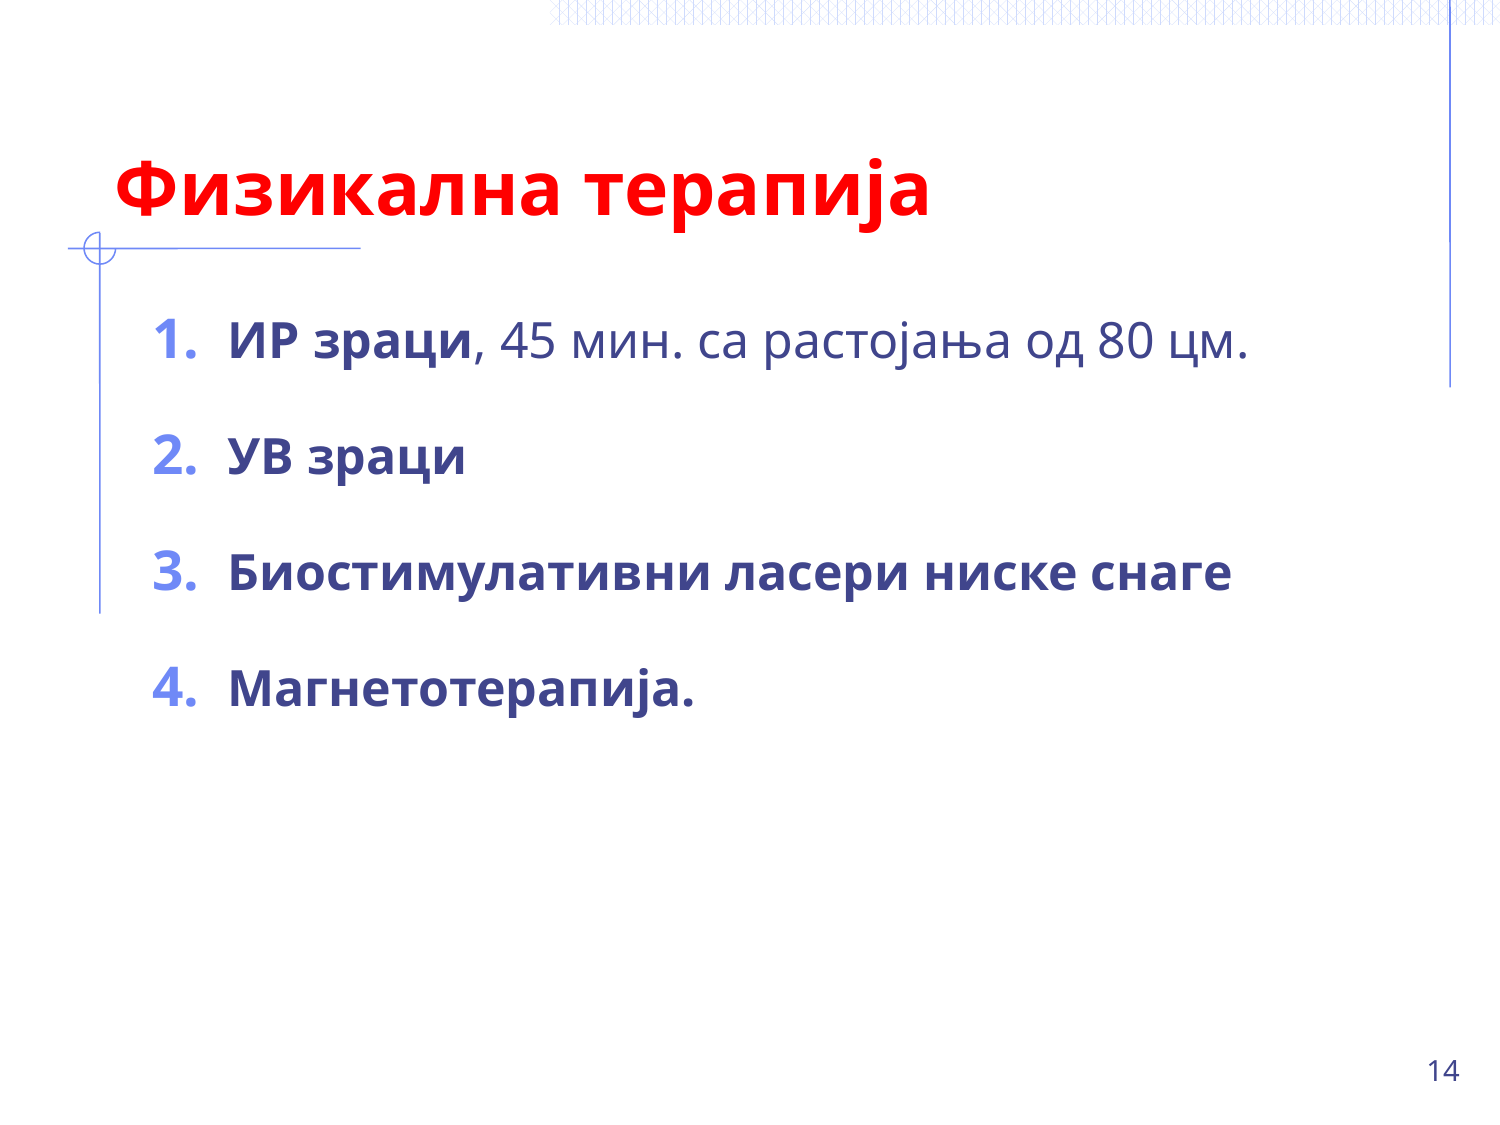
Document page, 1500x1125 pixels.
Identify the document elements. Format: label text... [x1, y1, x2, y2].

slide_number 14 [1162, 1025, 1475, 1100]
title Физикална терапија [99, 49, 1376, 238]
list ИР зраци, 45 мин. са растојања од 80 цм. УВ зраци Биостимулативни ласери ниске снаге Магнетотерапија. [137, 312, 1413, 988]
